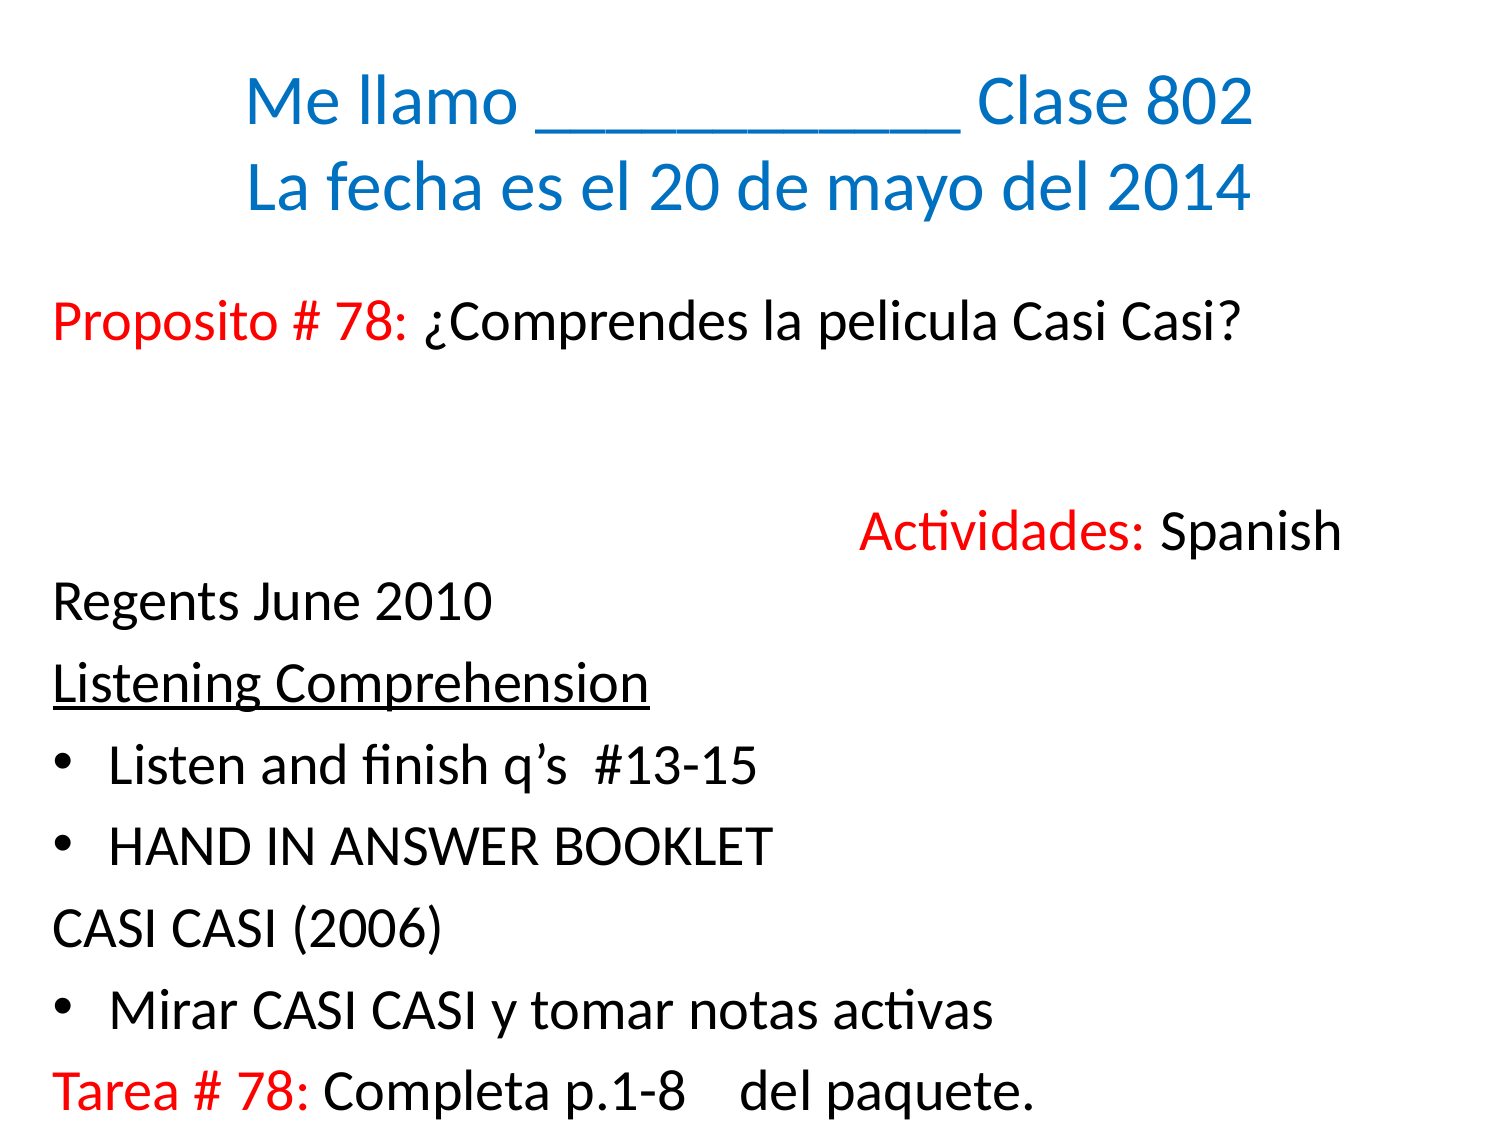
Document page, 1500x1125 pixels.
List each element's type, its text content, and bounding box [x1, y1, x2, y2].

title Me llamo ____________ Clase 802 La fecha es el 20 de mayo del 2014 [75, 45, 1425, 233]
list Proposito # 78: ¿Comprendes la pelicula Casi Casi? Actividades: Spanish Regents June 2010 Listening Comprehension Listen and finish q’s #13-15 HAND IN ANSWER BOOKLET CASI CASI (2006) Mirar CASI CASI y tomar notas activas Tarea # 78: Completa p.1-8 del paquete. [37, 275, 1475, 1038]
